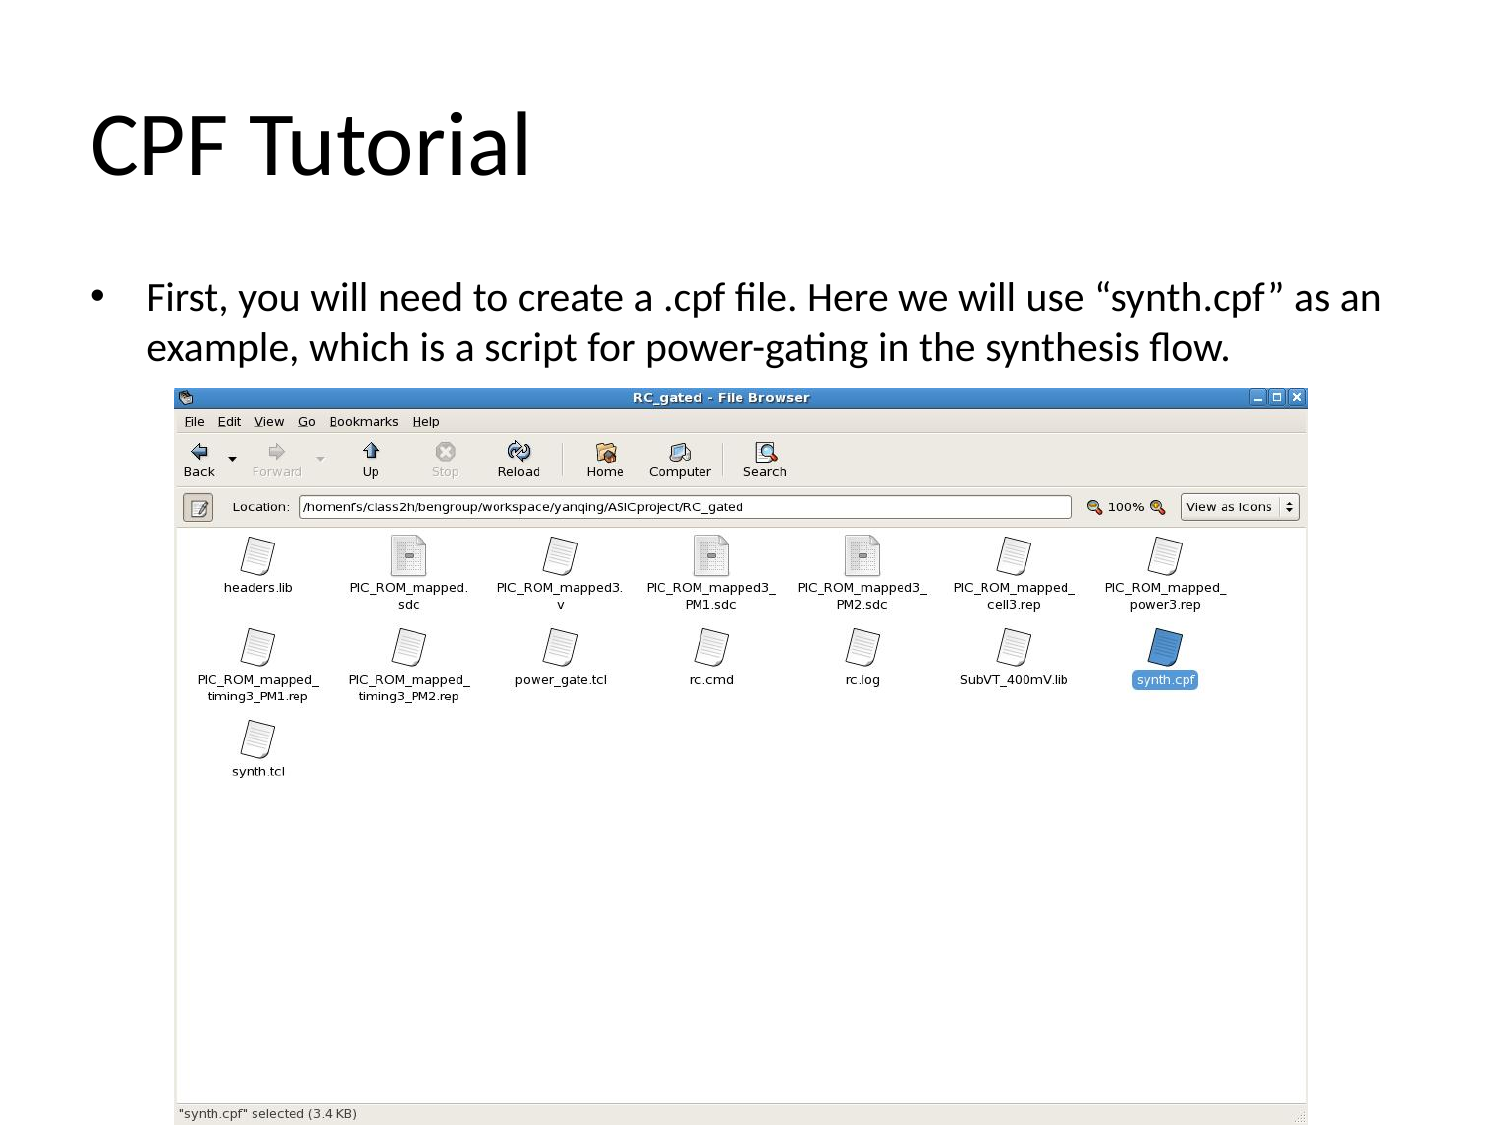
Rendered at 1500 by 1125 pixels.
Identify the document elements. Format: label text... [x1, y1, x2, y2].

list First, you will need to create a .cpf file. Here we will use “synth.cpf” as an example, which is a script for power-gating in the synthesis flow. [75, 262, 1425, 1005]
title CPF Tutorial [75, 45, 1425, 233]
picture [174, 387, 1308, 1125]
